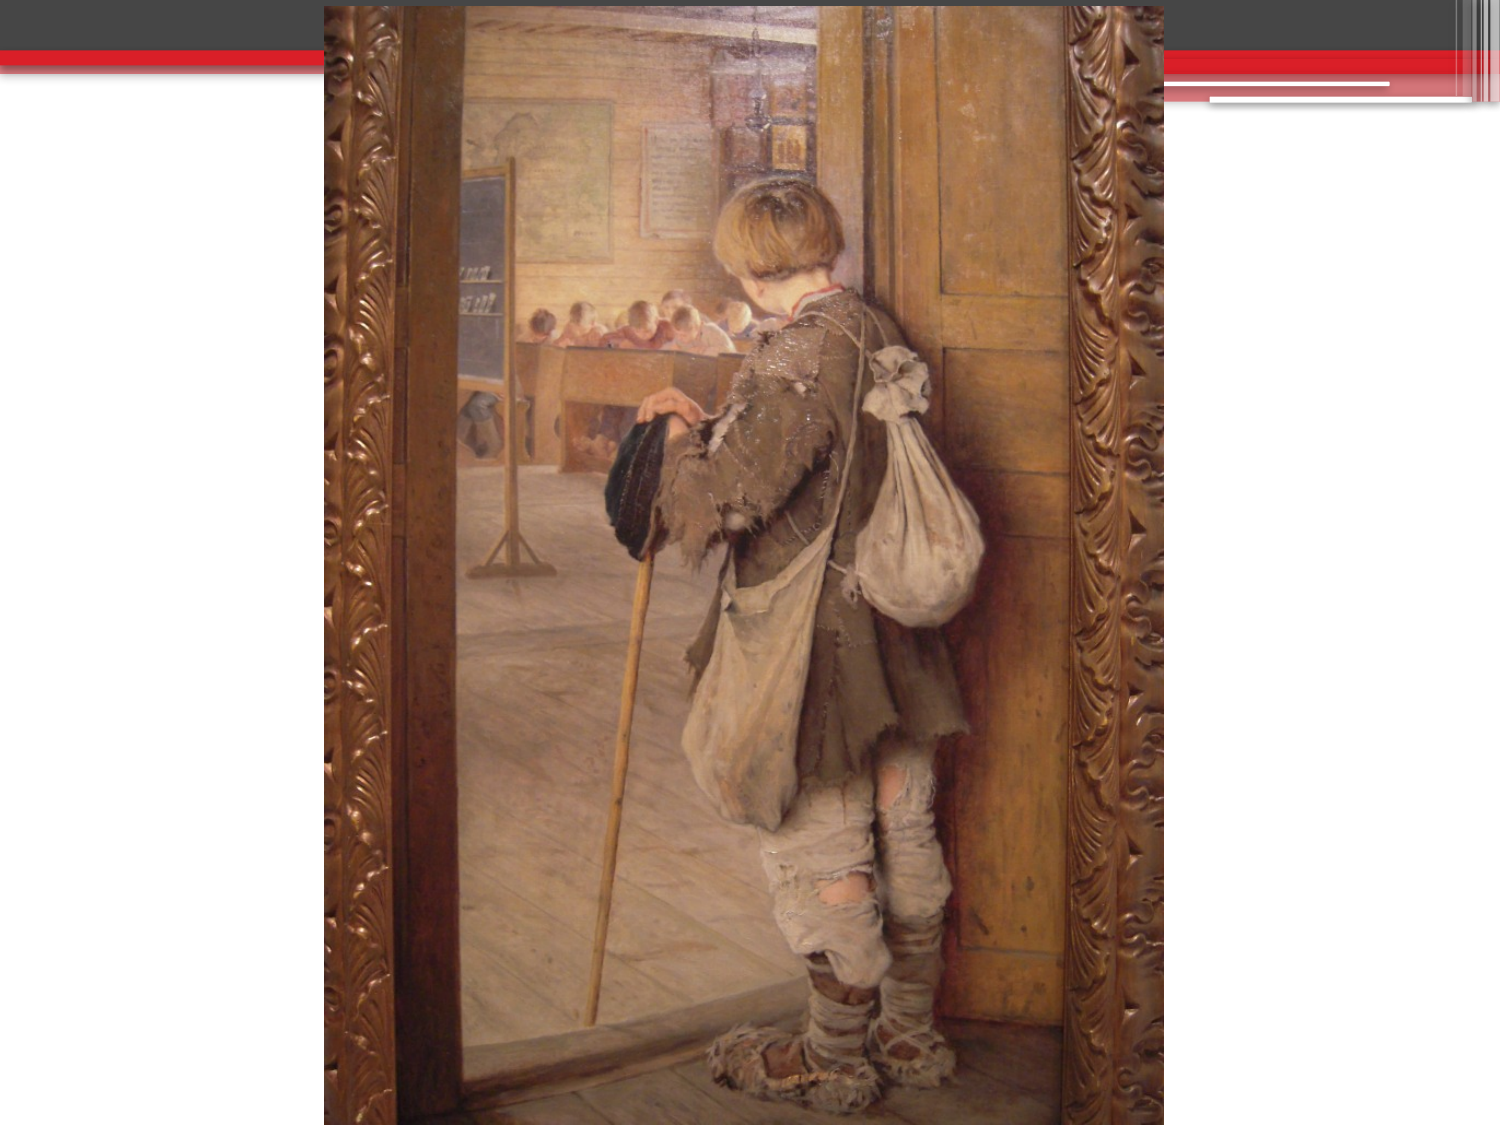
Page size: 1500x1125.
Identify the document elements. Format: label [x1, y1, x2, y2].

picture [324, 6, 1164, 1125]
